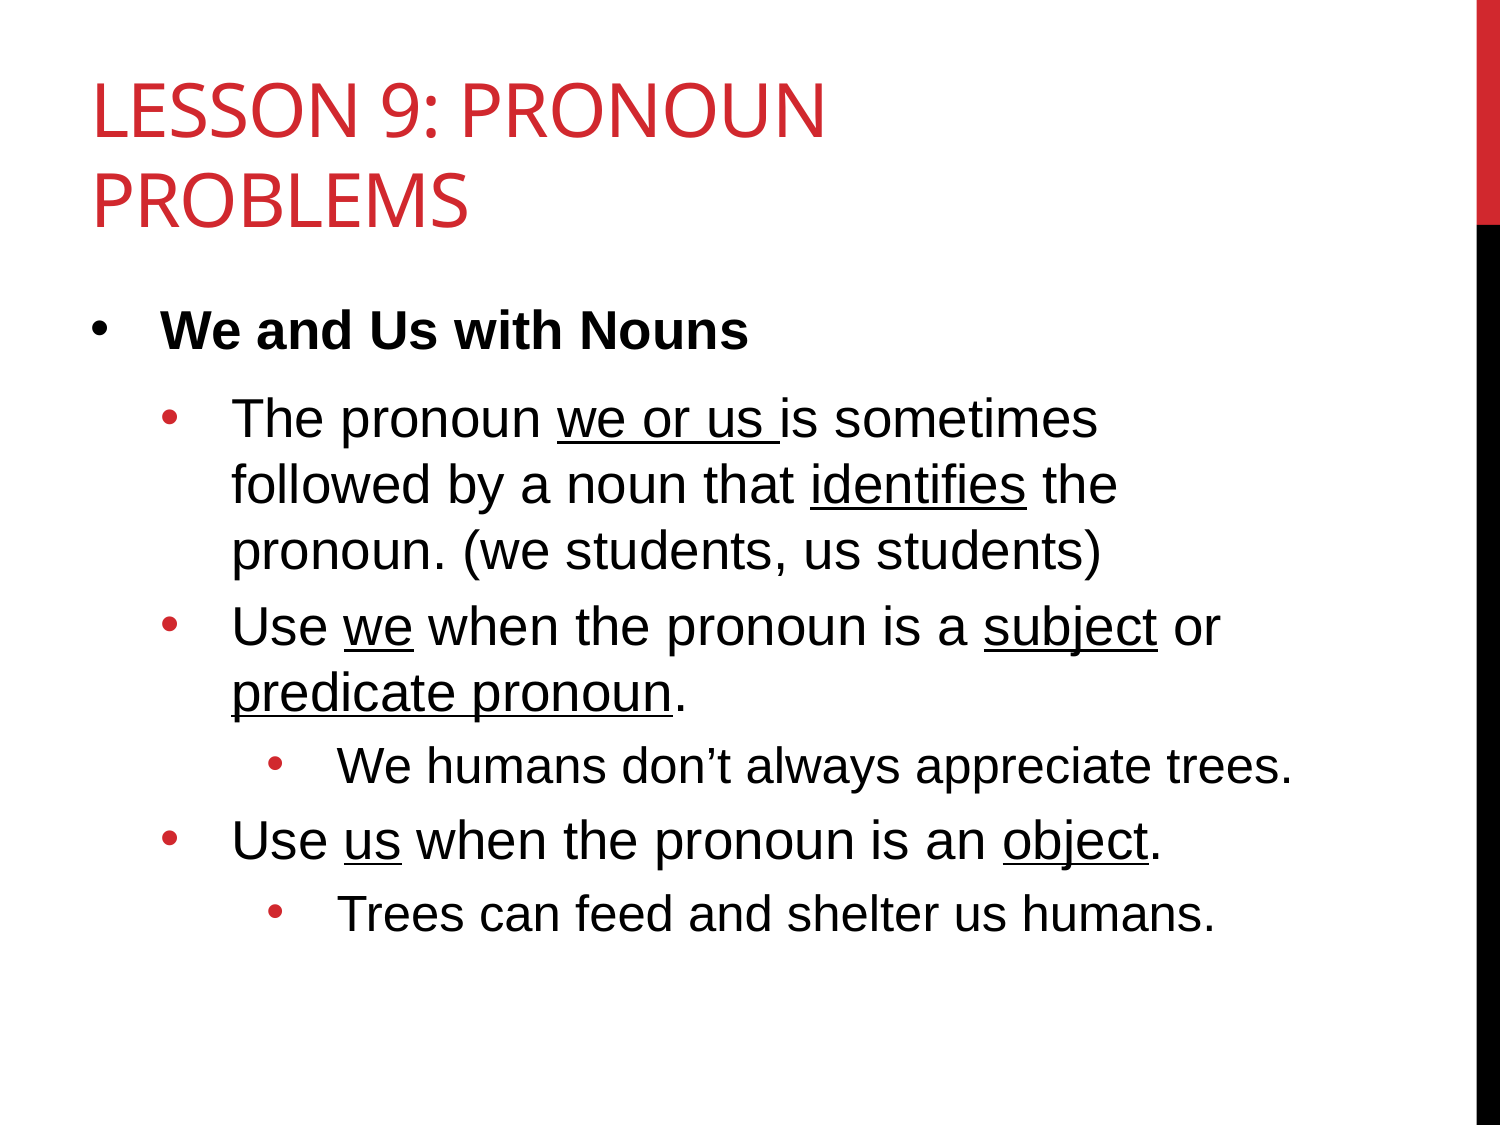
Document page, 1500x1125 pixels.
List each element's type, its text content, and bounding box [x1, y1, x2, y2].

title Lesson 9: Pronoun Problems [75, 25, 1025, 250]
list We and Us with Nouns The pronoun we or us is sometimes followed by a noun that identifies the pronoun. (we students, us students) Use we when the pronoun is a subject or predicate pronoun. We humans don’t always appreciate trees. Use us when the pronoun is an object. Trees can feed and shelter us humans. [75, 287, 1325, 1005]
